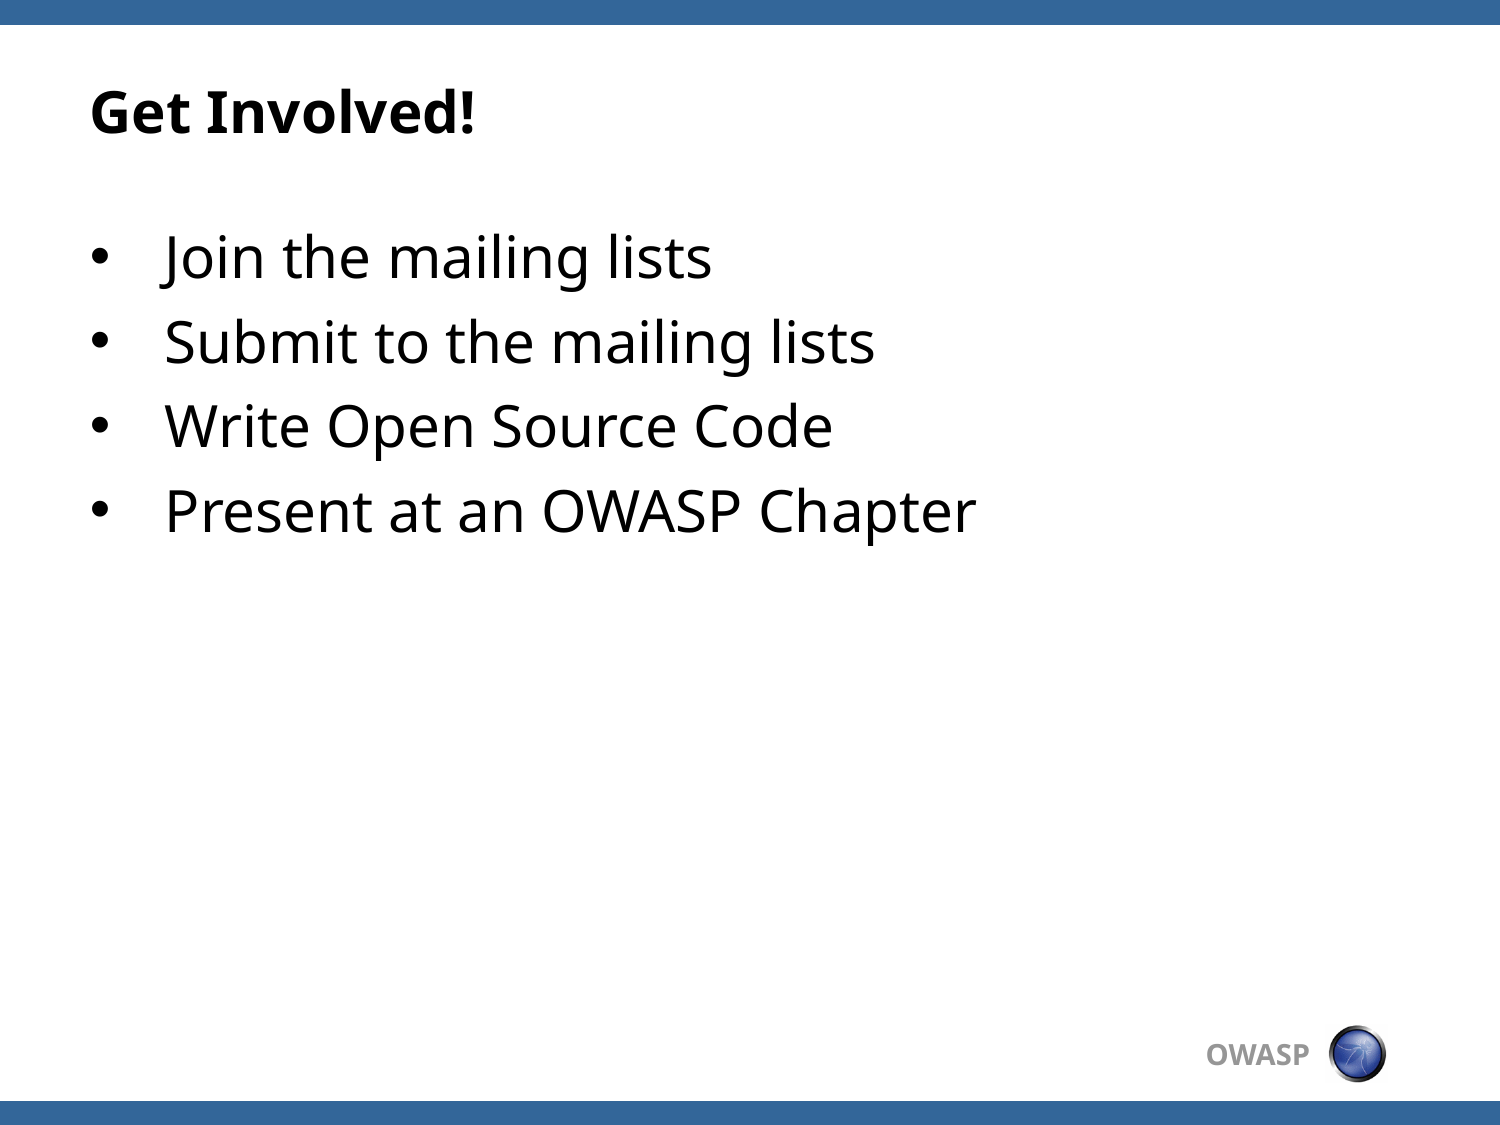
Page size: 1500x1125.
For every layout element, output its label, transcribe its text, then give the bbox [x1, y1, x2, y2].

list Join the mailing lists Submit to the mailing lists Write Open Source Code Present at an OWASP Chapter [75, 212, 1425, 1005]
picture [1325, 1024, 1388, 1083]
title Get Involved! [75, 32, 1425, 188]
